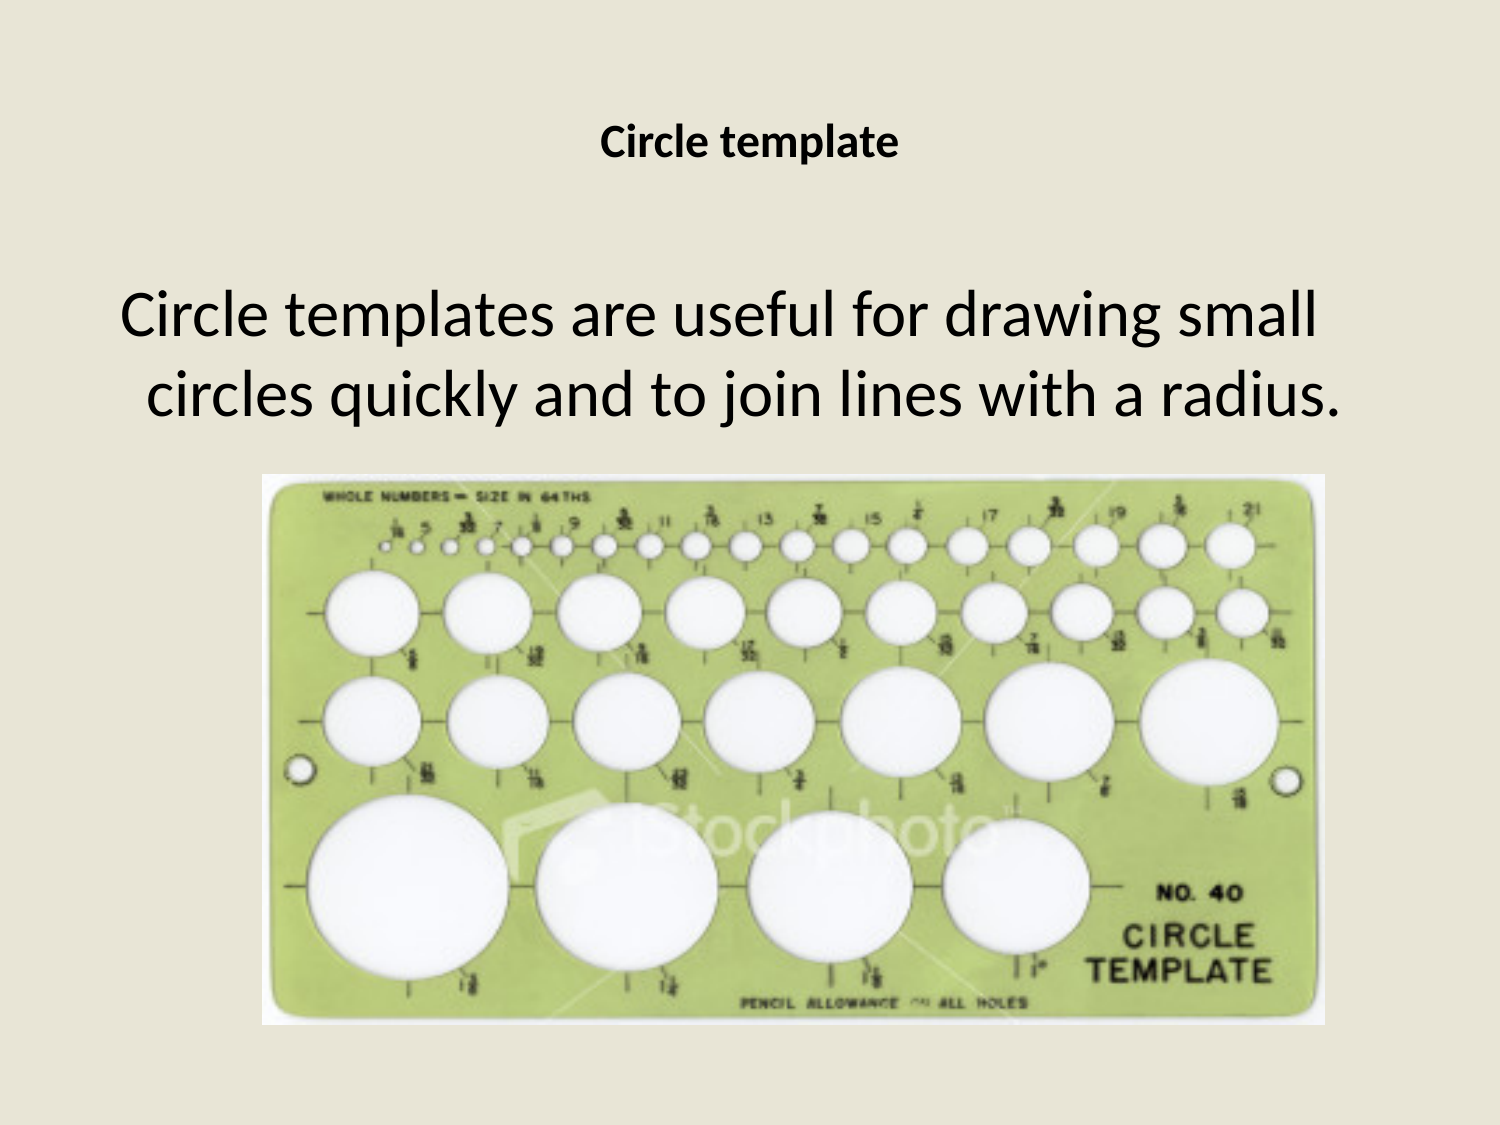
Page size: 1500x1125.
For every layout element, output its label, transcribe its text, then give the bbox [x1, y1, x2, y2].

title Circle template [75, 45, 1425, 233]
list Circle templates are useful for drawing small circles quickly and to join lines with a radius. [75, 262, 1425, 1005]
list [262, 474, 1326, 1025]
